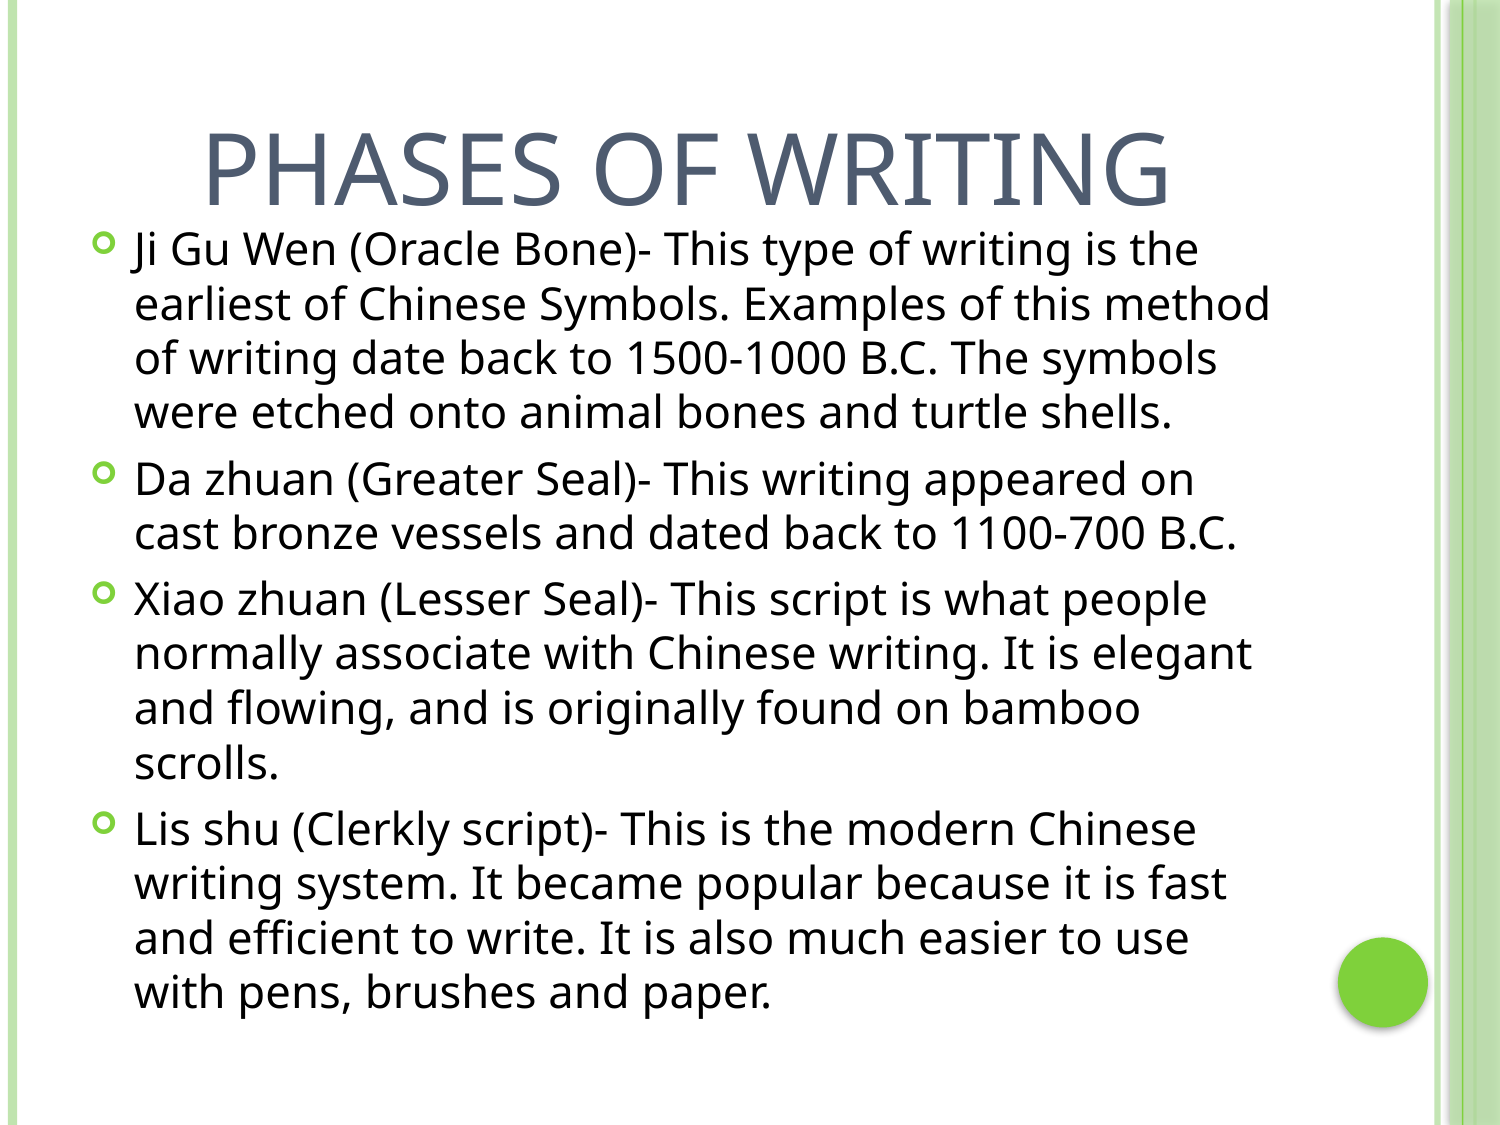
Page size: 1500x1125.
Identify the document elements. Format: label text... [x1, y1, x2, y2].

list Ji Gu Wen (Oracle Bone)- This type of writing is the earliest of Chinese Symbols. Examples of this method of writing date back to 1500-1000 B.C. The symbols were etched onto animal bones and turtle shells. Da zhuan (Greater Seal)- This writing appeared on cast bronze vessels and dated back to 1100-700 B.C. Xiao zhuan (Lesser Seal)- This script is what people normally associate with Chinese writing. It is elegant and flowing, and is originally found on bamboo scrolls. Lis shu (Clerkly script)- This is the modern Chinese writing system. It became popular because it is fast and efficient to write. It is also much easier to use with pens, brushes and paper. [75, 212, 1300, 1062]
title Phases Of Writing [75, 45, 1300, 212]
